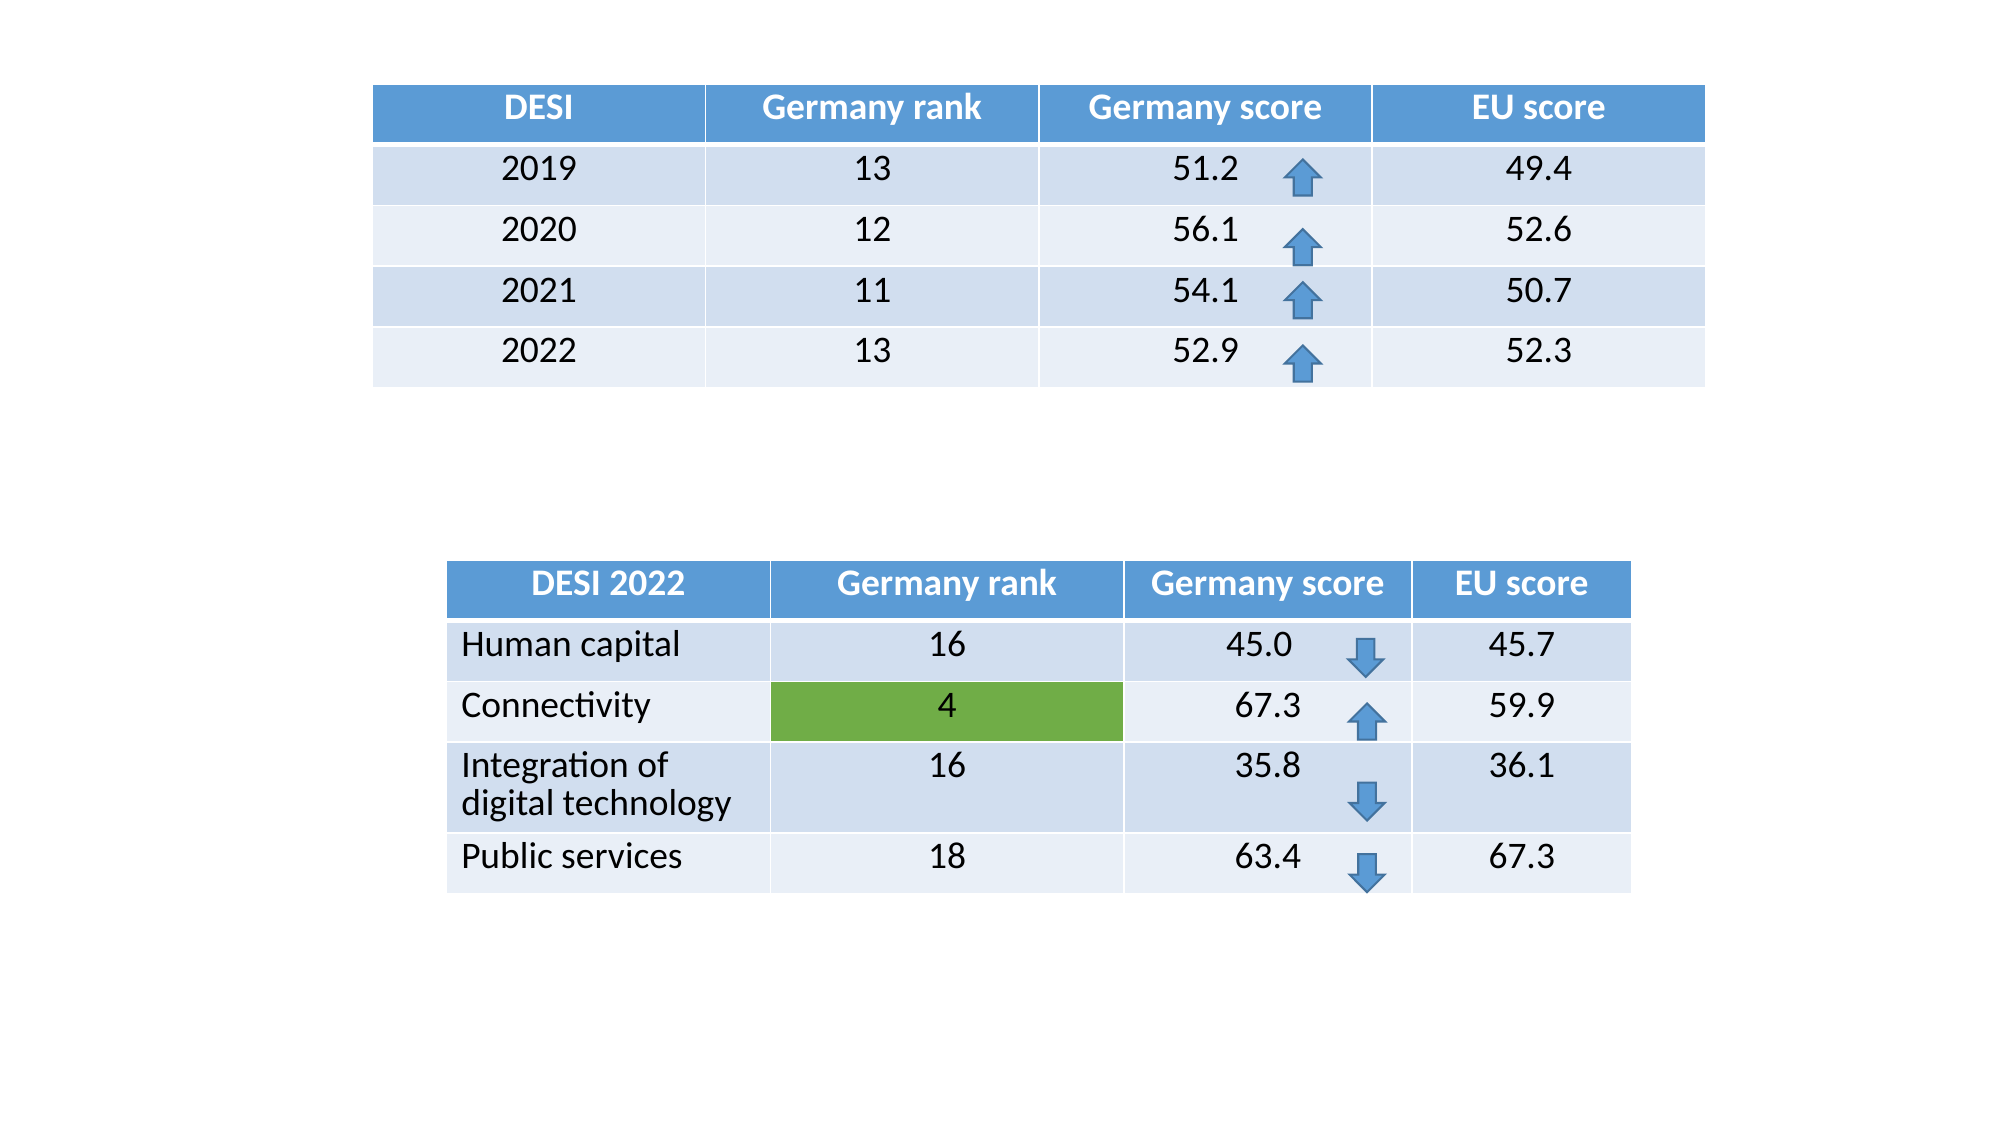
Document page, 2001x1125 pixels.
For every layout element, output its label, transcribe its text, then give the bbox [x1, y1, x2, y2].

text_box [1282, 280, 1324, 320]
table_cell 45.7 [1413, 623, 1631, 681]
table_cell 50.7 [1373, 267, 1705, 326]
table_cell 2019 [373, 147, 705, 205]
table_cell 67.3 [1125, 682, 1411, 741]
table_cell 13 [706, 328, 1038, 387]
table_cell 4 [771, 682, 1123, 741]
table_header Germany rank [706, 85, 1038, 142]
table_cell 51.2 [1040, 147, 1371, 205]
table_cell Human capital [447, 623, 770, 681]
table_cell 35.8 [1125, 743, 1411, 832]
table_cell 11 [706, 267, 1038, 326]
table_cell 2022 [373, 328, 705, 387]
table_cell Public services [447, 834, 770, 893]
text_box [1345, 637, 1386, 679]
table_header DESI [373, 85, 705, 142]
table_cell 52.6 [1373, 206, 1705, 265]
text_box [1346, 702, 1388, 741]
table_cell 56.1 [1040, 206, 1371, 265]
text_box [1347, 781, 1388, 823]
table_cell 52.9 [1040, 328, 1371, 387]
table_cell 59.9 [1413, 682, 1631, 741]
table_cell Integration of digital technology [447, 743, 770, 832]
table_cell 54.1 [1040, 267, 1371, 326]
text_box [1282, 344, 1324, 383]
table_cell 45.0 [1125, 623, 1411, 681]
table_cell 49.4 [1373, 147, 1705, 205]
table_cell 12 [706, 206, 1038, 265]
table_cell Connectivity [447, 682, 770, 741]
table_header EU score [1373, 85, 1705, 142]
table_cell 63.4 [1125, 834, 1411, 893]
table_cell 67.3 [1413, 834, 1631, 893]
table_cell 52.3 [1373, 328, 1705, 387]
text_box [1282, 227, 1324, 267]
table_cell 2021 [373, 267, 705, 326]
table_cell 18 [771, 834, 1123, 893]
table_header DESI 2022 [447, 561, 770, 618]
table_cell 13 [706, 147, 1038, 205]
table_header EU score [1413, 561, 1631, 618]
table_cell 16 [771, 623, 1123, 681]
table_header Germany rank [771, 561, 1123, 618]
text_box [1347, 853, 1388, 894]
text_box [1282, 157, 1324, 197]
table_cell 2020 [373, 206, 705, 265]
table_cell 36.1 [1413, 743, 1631, 832]
table_header Germany score [1040, 85, 1371, 142]
table_header Germany score [1125, 561, 1411, 618]
table_cell 16 [771, 743, 1123, 832]
